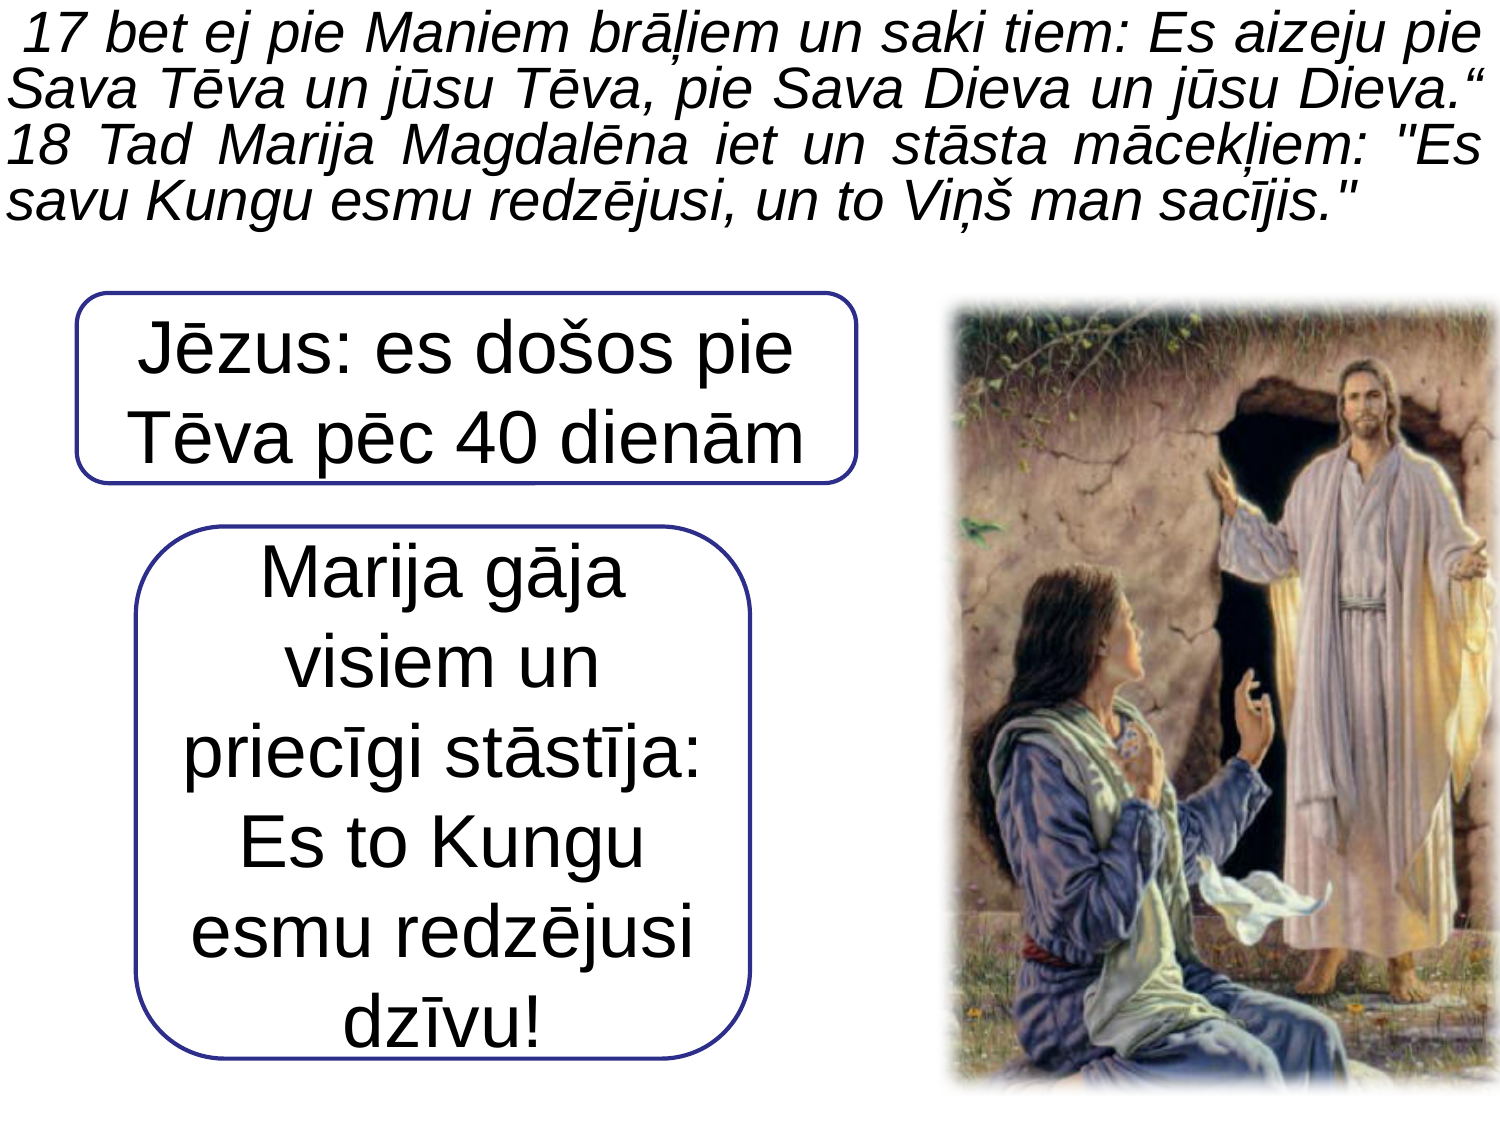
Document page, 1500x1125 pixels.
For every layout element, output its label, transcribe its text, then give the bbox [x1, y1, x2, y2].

text_box Marija gāja visiem un priecīgi stāstīja: Es to Kungu esmu redzējusi dzīvu! [133, 524, 753, 1061]
text_box Jēzus: es došos pie Tēva pēc 40 dienām [74, 290, 859, 486]
list 17 bet ej pie Maniem brāļiem un saki tiem: Es aizeju pie Sava Tēva un jūsu Tēva, pie Sava Dieva un jūsu Dieva.“ 18 Tad Marija Magdalēna iet un stāsta mācekļiem: "Es savu Kungu esmu redzējusi, un to Viņš man sacījis." [0, 0, 1500, 198]
picture [937, 292, 1500, 1097]
